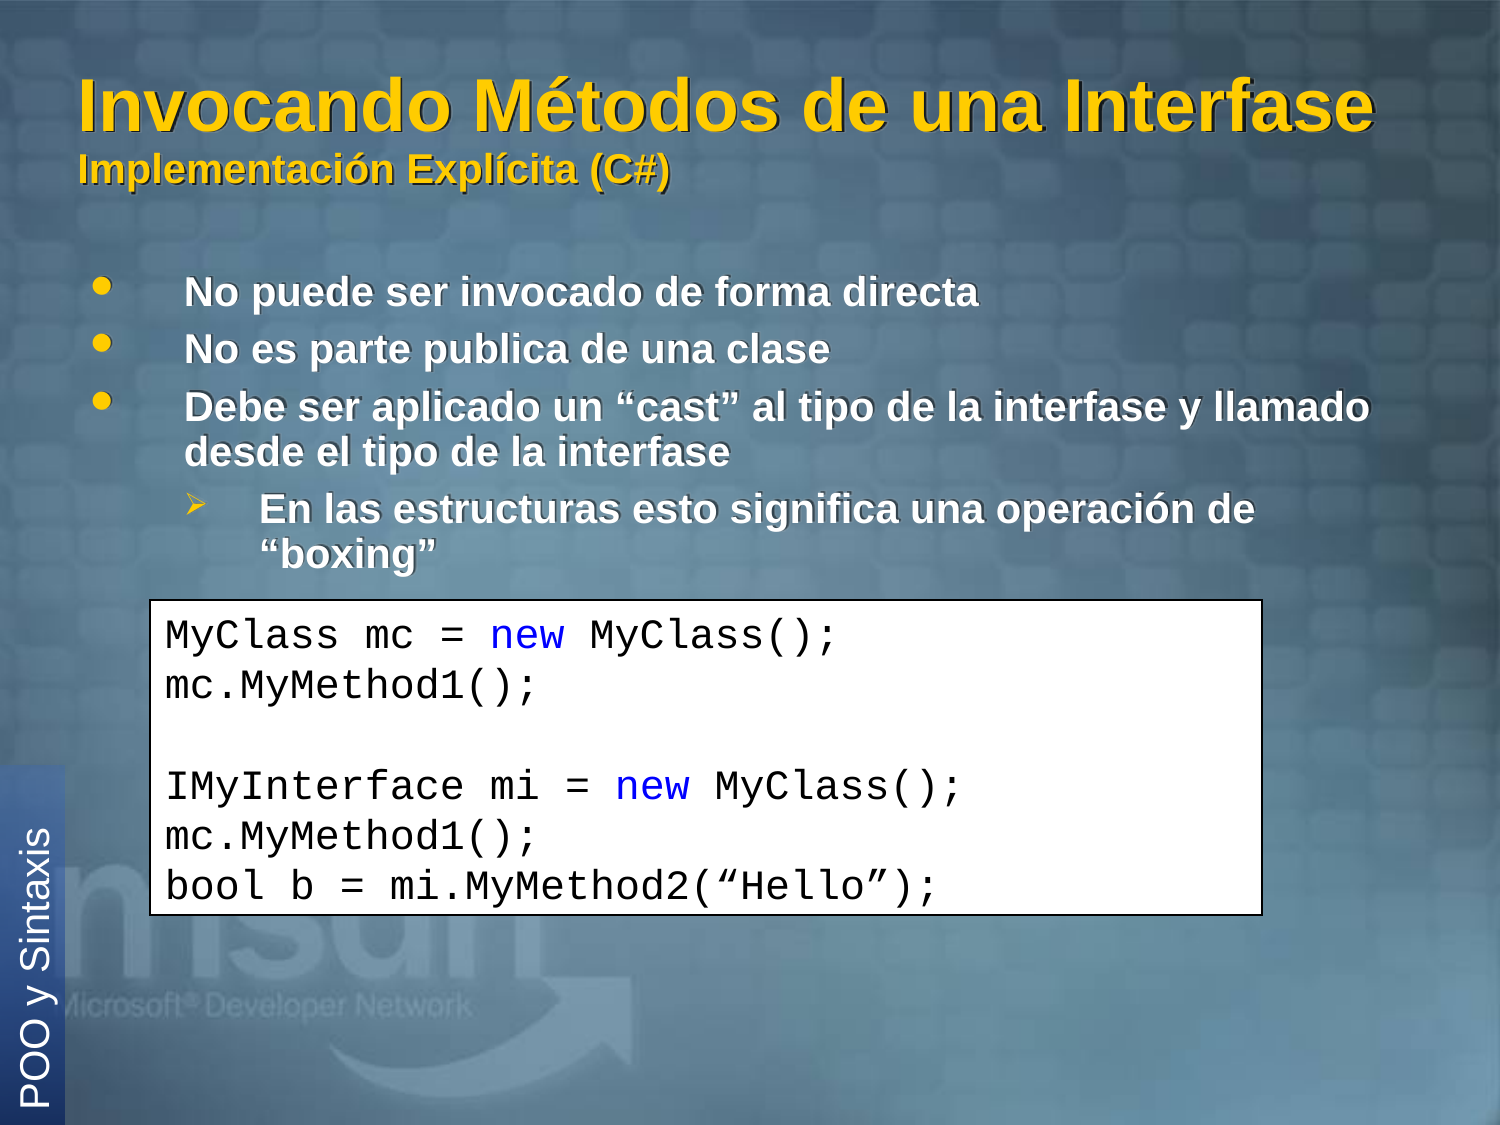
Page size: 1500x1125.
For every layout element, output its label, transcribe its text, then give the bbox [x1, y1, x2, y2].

picture [0, 0, 1500, 1125]
text_box MyClass mc = new MyClass(); mc.MyMethod1(); IMyInterface mi = new MyClass(); mc.MyMethod1(); bool b = mi.MyMethod2(“Hello”); [149, 599, 1263, 915]
text_box POO y Sintaxis [0, 765, 65, 1125]
list No puede ser invocado de forma directa No es parte publica de una clase Debe ser aplicado un “cast” al tipo de la interfase y llamado desde el tipo de la interfase En las estructuras esto significa una operación de “boxing” [75, 262, 1425, 594]
title Invocando Métodos de una Interfase Implementación Explícita (C#) [62, 95, 1440, 200]
